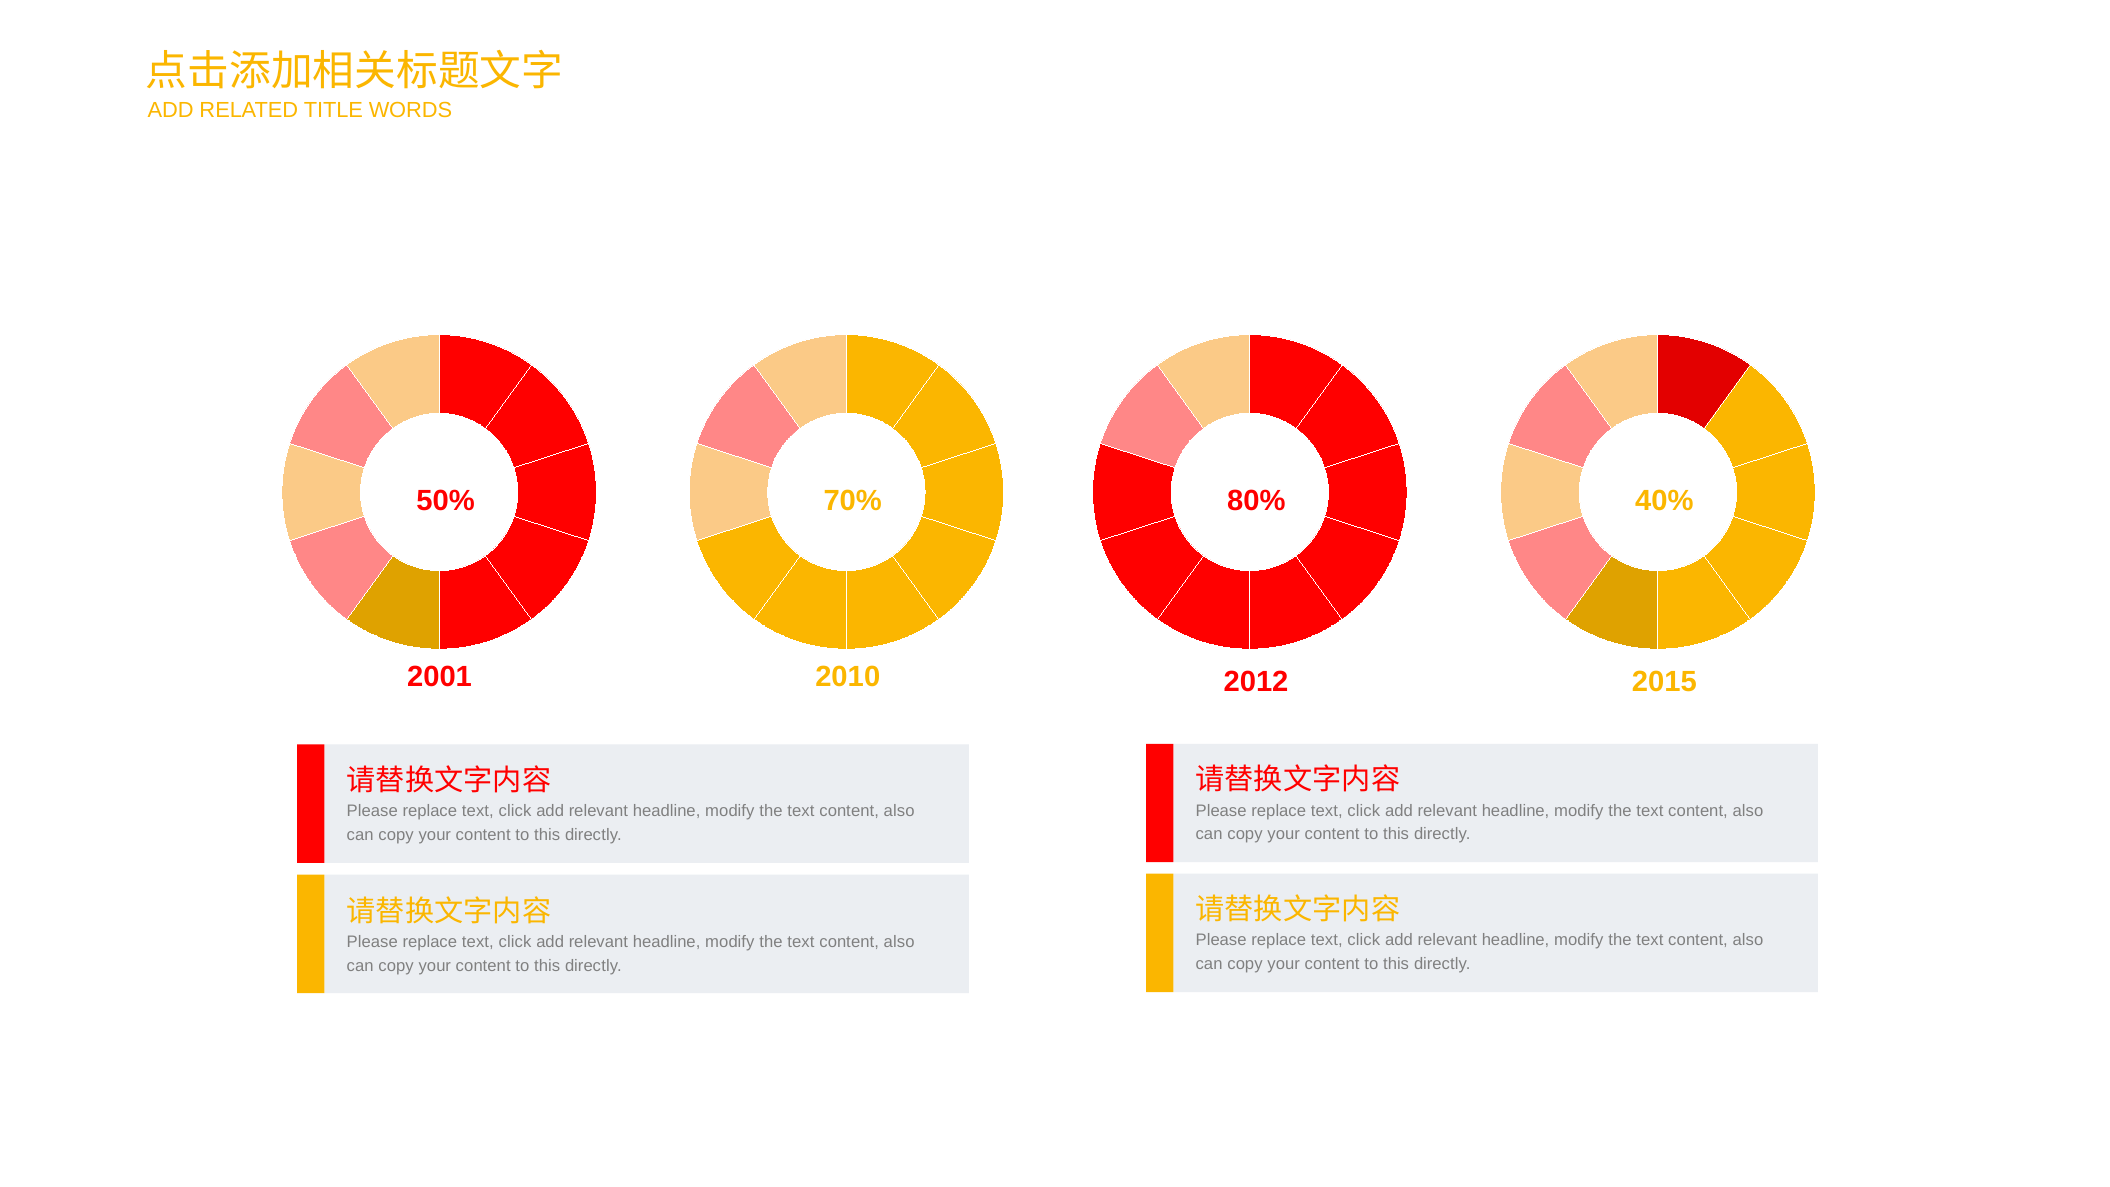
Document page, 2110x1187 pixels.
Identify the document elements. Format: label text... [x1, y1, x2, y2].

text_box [297, 744, 969, 863]
chart [682, 318, 1011, 666]
chart [275, 318, 603, 666]
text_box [297, 874, 969, 994]
text_box 2001 [407, 666, 473, 692]
text_box ADD RELATED TITLE WORDS [147, 96, 453, 123]
text_box 2010 [815, 666, 881, 692]
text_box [1146, 873, 1818, 993]
text_box 2012 [1223, 666, 1289, 698]
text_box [1146, 743, 1818, 863]
text_box 点击添加相关标题文字 [145, 43, 564, 95]
chart [1085, 318, 1414, 666]
chart [1494, 318, 1822, 666]
text_box 2015 [1631, 666, 1697, 698]
